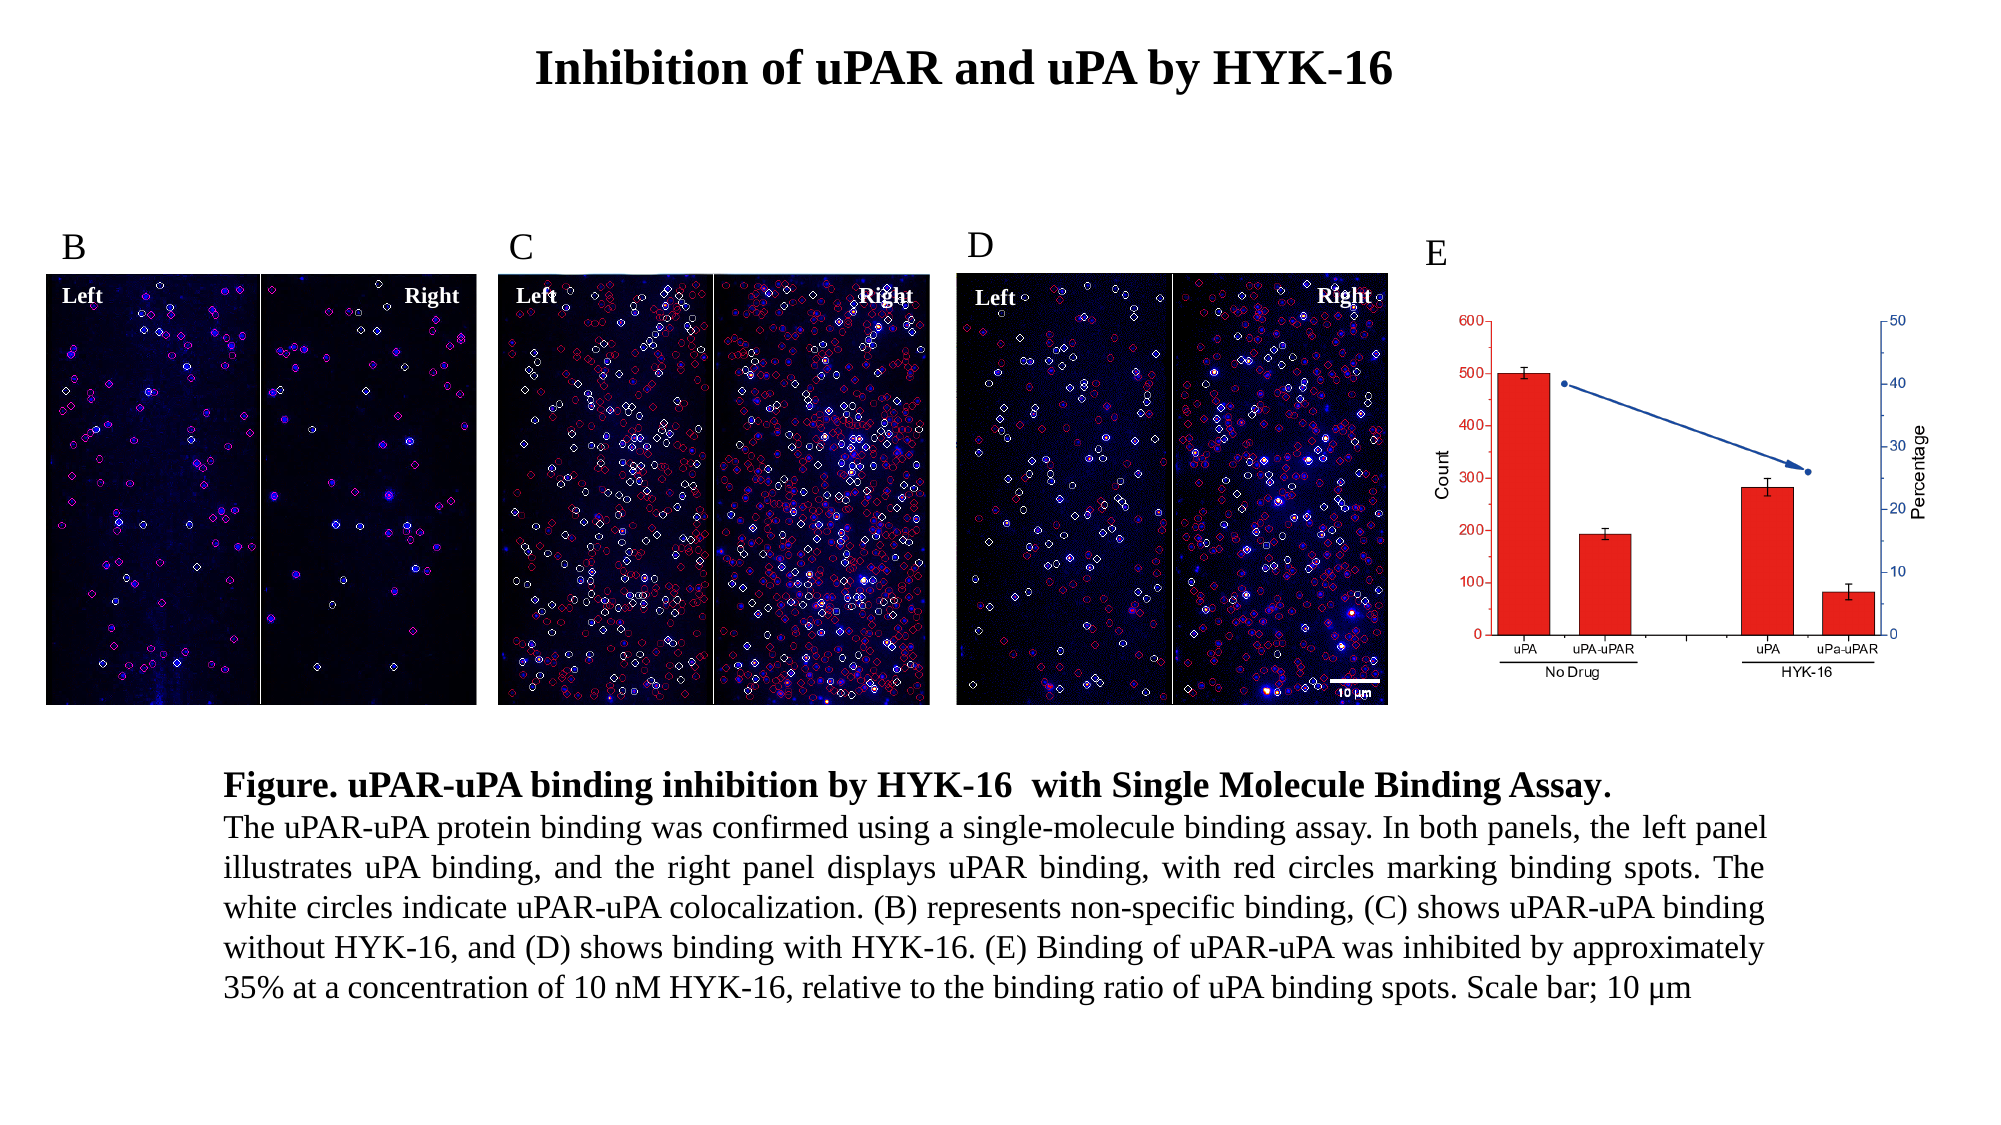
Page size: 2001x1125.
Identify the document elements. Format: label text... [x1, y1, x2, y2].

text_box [45, 213, 1388, 705]
text_box Inhibition of uPAR and uPA by HYK-16 [519, 27, 1409, 103]
picture [1389, 270, 1960, 708]
text_box E [1410, 220, 1464, 270]
text_box Figure. uPAR-uPA binding inhibition by HYK-16 with Single Molecule Binding Assay. The uPAR-uPA protein binding was confirmed using a single-molecule binding assay. In both panels, the left panel illustrates uPA binding, and the right panel displays uPAR binding, with red circles marking binding spots. The white circles indicate uPAR-uPA colocalization. (B) represents non-specific binding, (C) shows uPAR-uPA binding without HYK-16, and (D) shows binding with HYK-16. (E) Binding of uPAR-uPA was inhibited by approximately 35% at a concentration of 10 nM HYK-16, relative to the binding ratio of uPA binding spots. Scale bar; 10 μm [208, 752, 1783, 1052]
